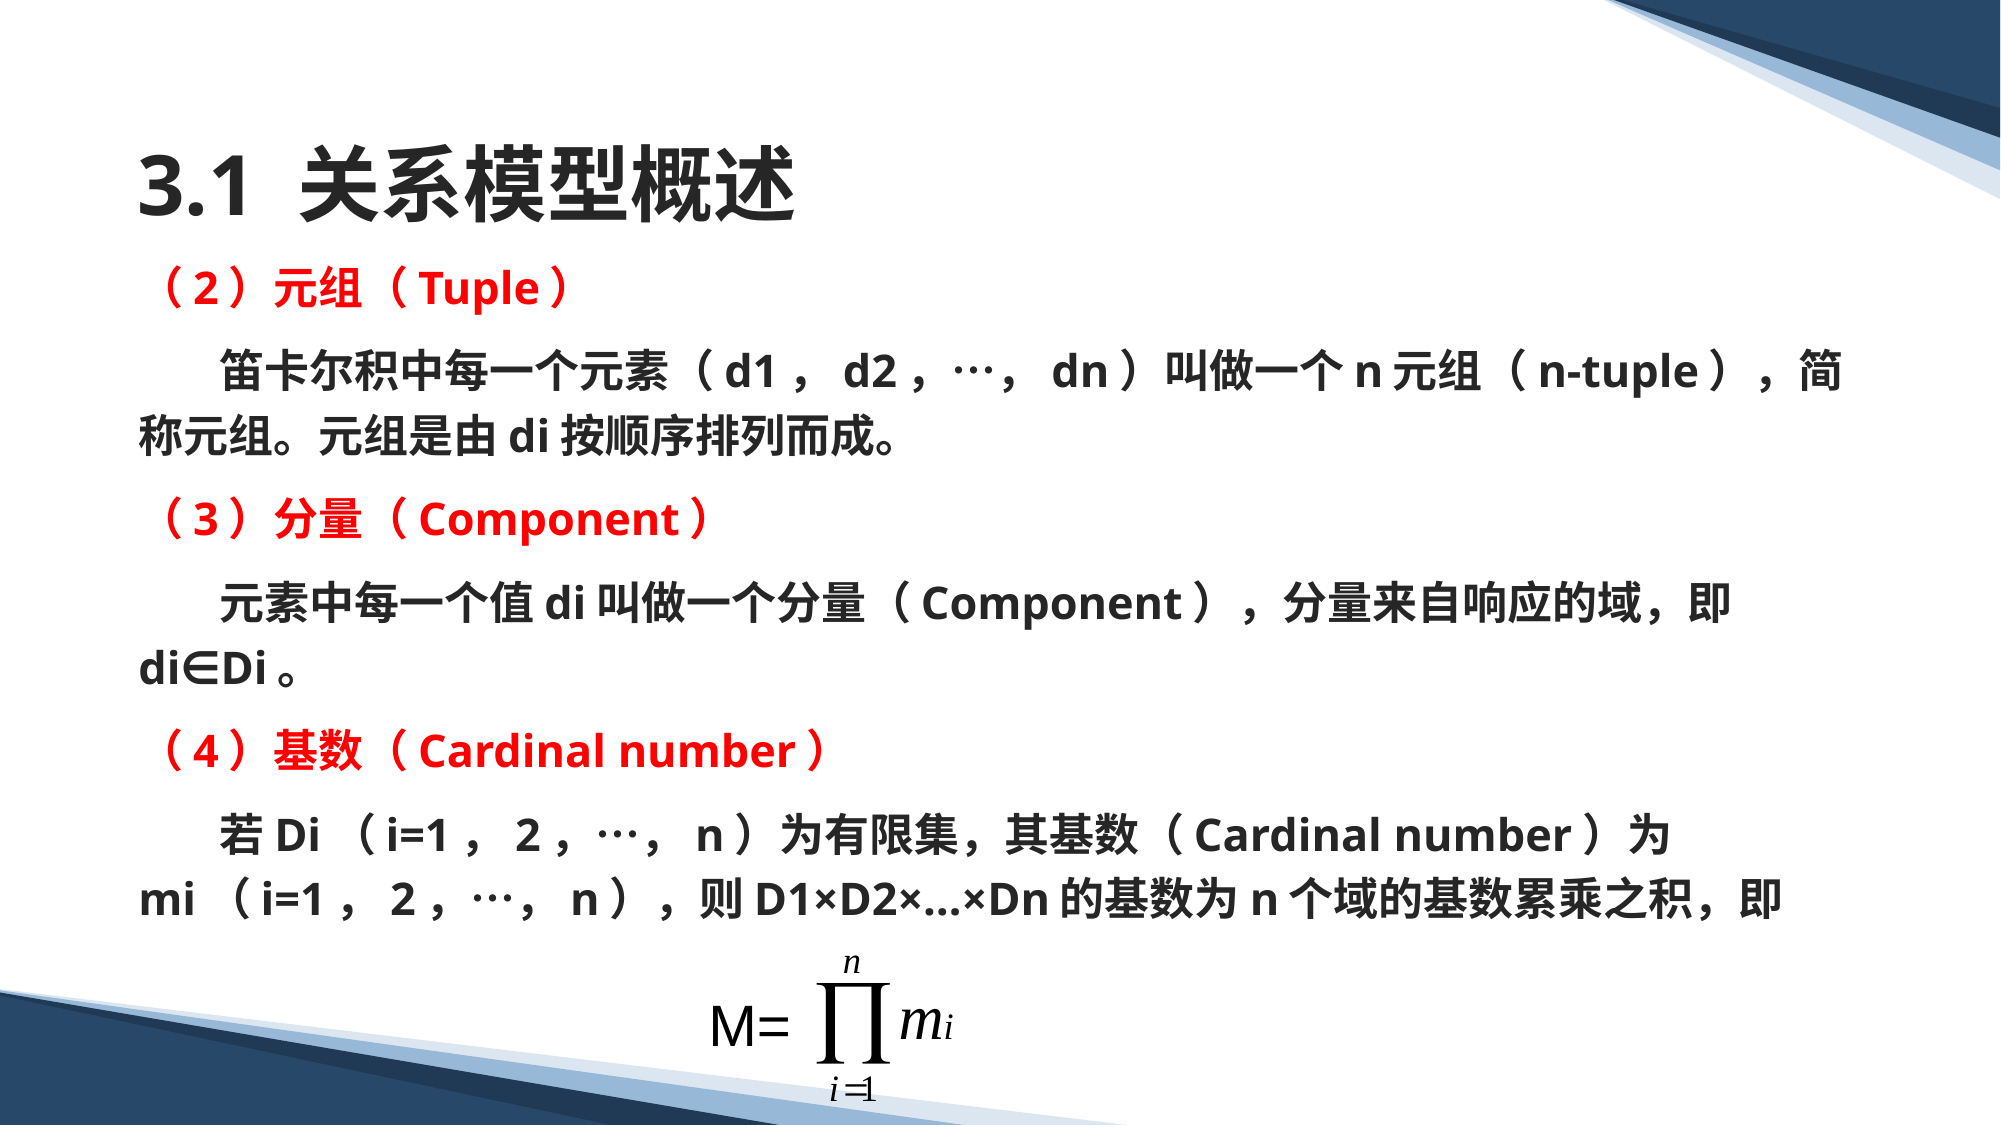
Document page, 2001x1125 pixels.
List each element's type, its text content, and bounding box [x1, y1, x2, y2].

text_box M= [655, 980, 805, 1066]
list （2）元组（Tuple） 笛卡尔积中每一个元素（d1，d2，…，dn）叫做一个n元组（n-tuple），简称元组。元组是由di按顺序排列而成。 （3）分量（Component） 元素中每一个值di叫做一个分量（Component），分量来自响应的域，即di∈Di。 （4）基数（Cardinal number） 若Di（i=1，2，…，n）为有限集，其基数（Cardinal number）为mi（i=1，2，…，n），则D1×D2×…×Dn的基数为n个域的基数累乘之积，即 [123, 241, 1877, 1004]
title 3.1 关系模型概述 [122, 16, 1835, 242]
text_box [805, 932, 968, 1115]
